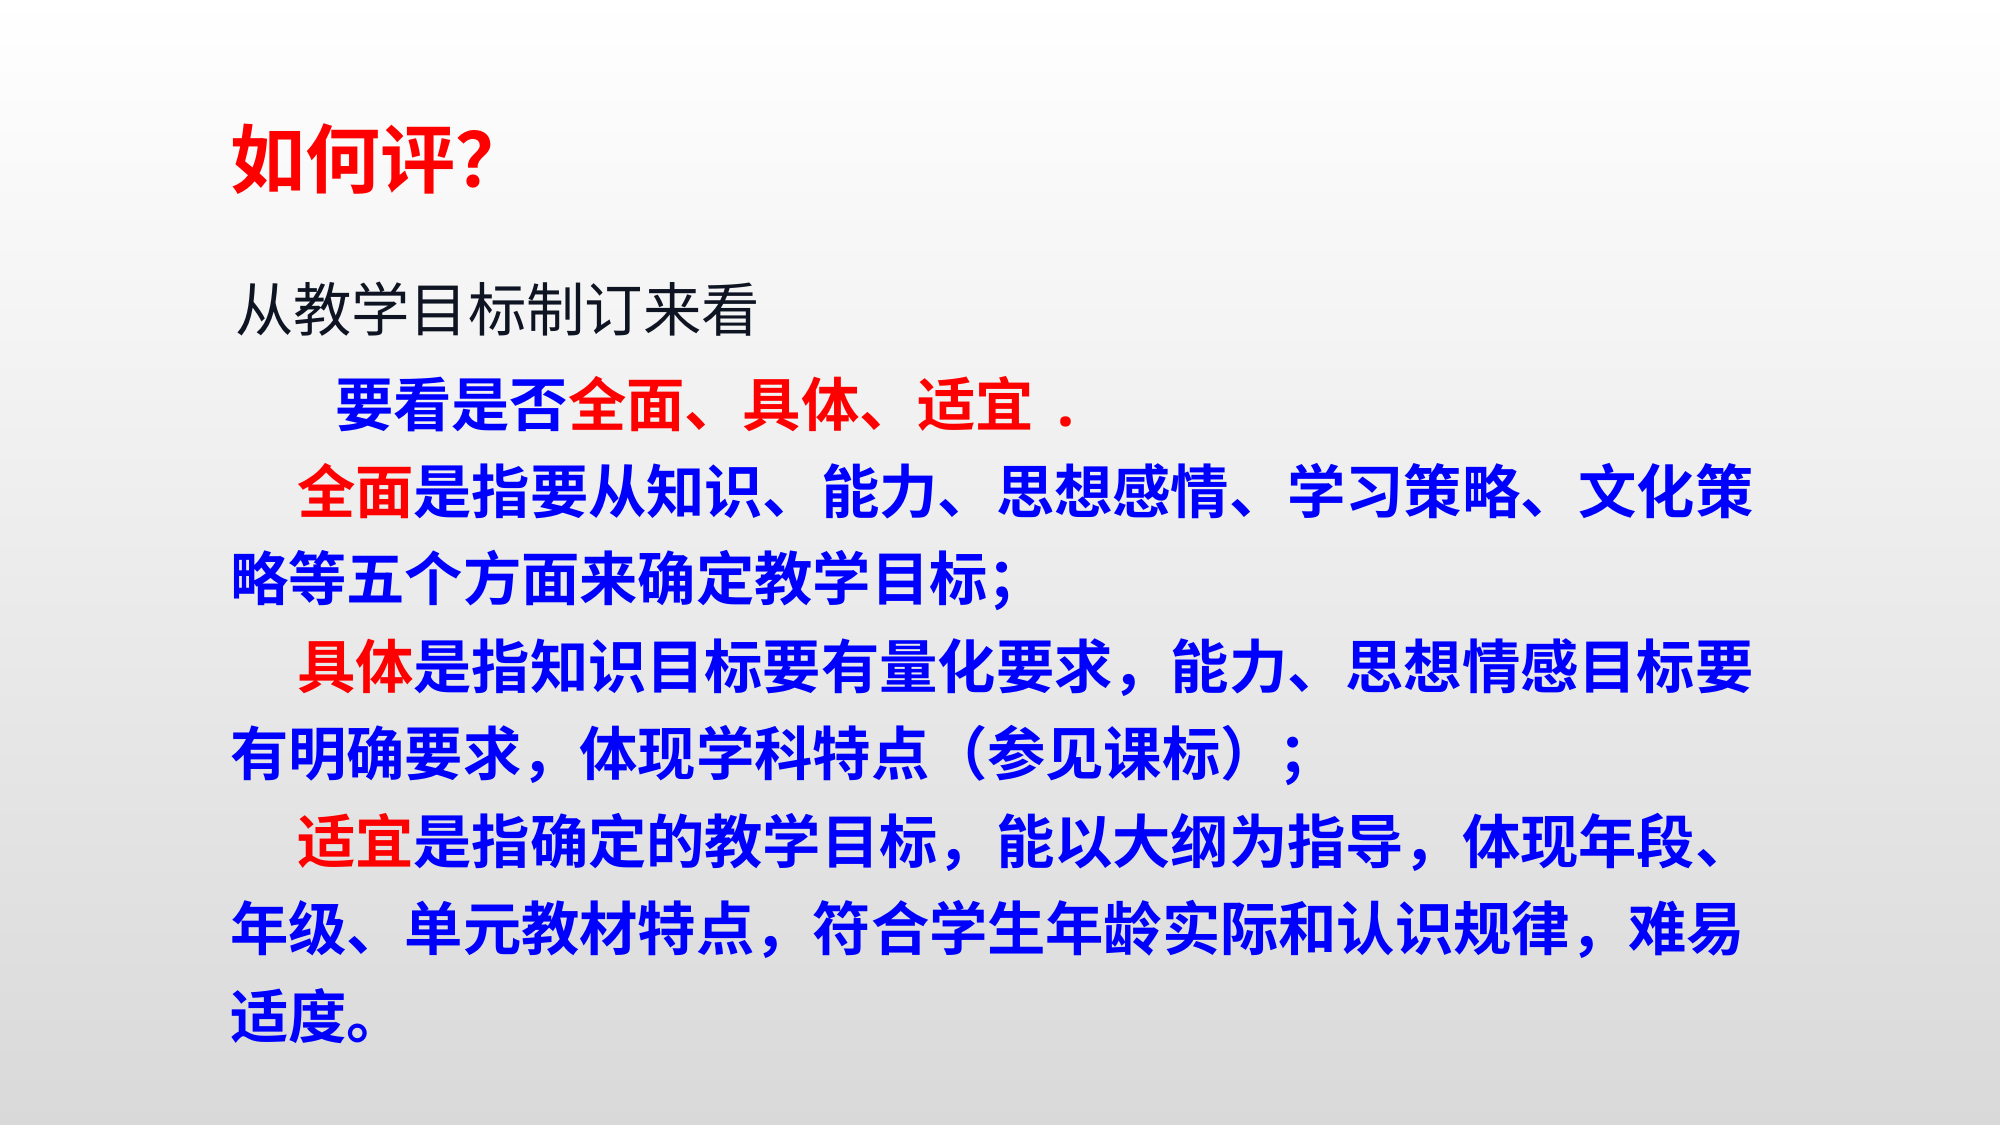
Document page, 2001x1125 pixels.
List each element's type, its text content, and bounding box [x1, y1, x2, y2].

text_box 从教学目标制订来看 [141, 217, 1005, 352]
text_box 要看是否全面、具体、适宜. 全面是指要从知识、能力、思想感情、学习策略、文化策略等五个方面来确定教学目标； 具体是指知识目标要有量化要求，能力、思想情感目标要有明确要求，体现学科特点（参见课标）； 适宜是指确定的教学目标，能以大纲为指导，体现年段、年级、单元教材特点，符合学生年龄实际和认识规律，难易适度。 [215, 342, 1797, 1058]
text_box 如何评？ [215, 105, 628, 210]
